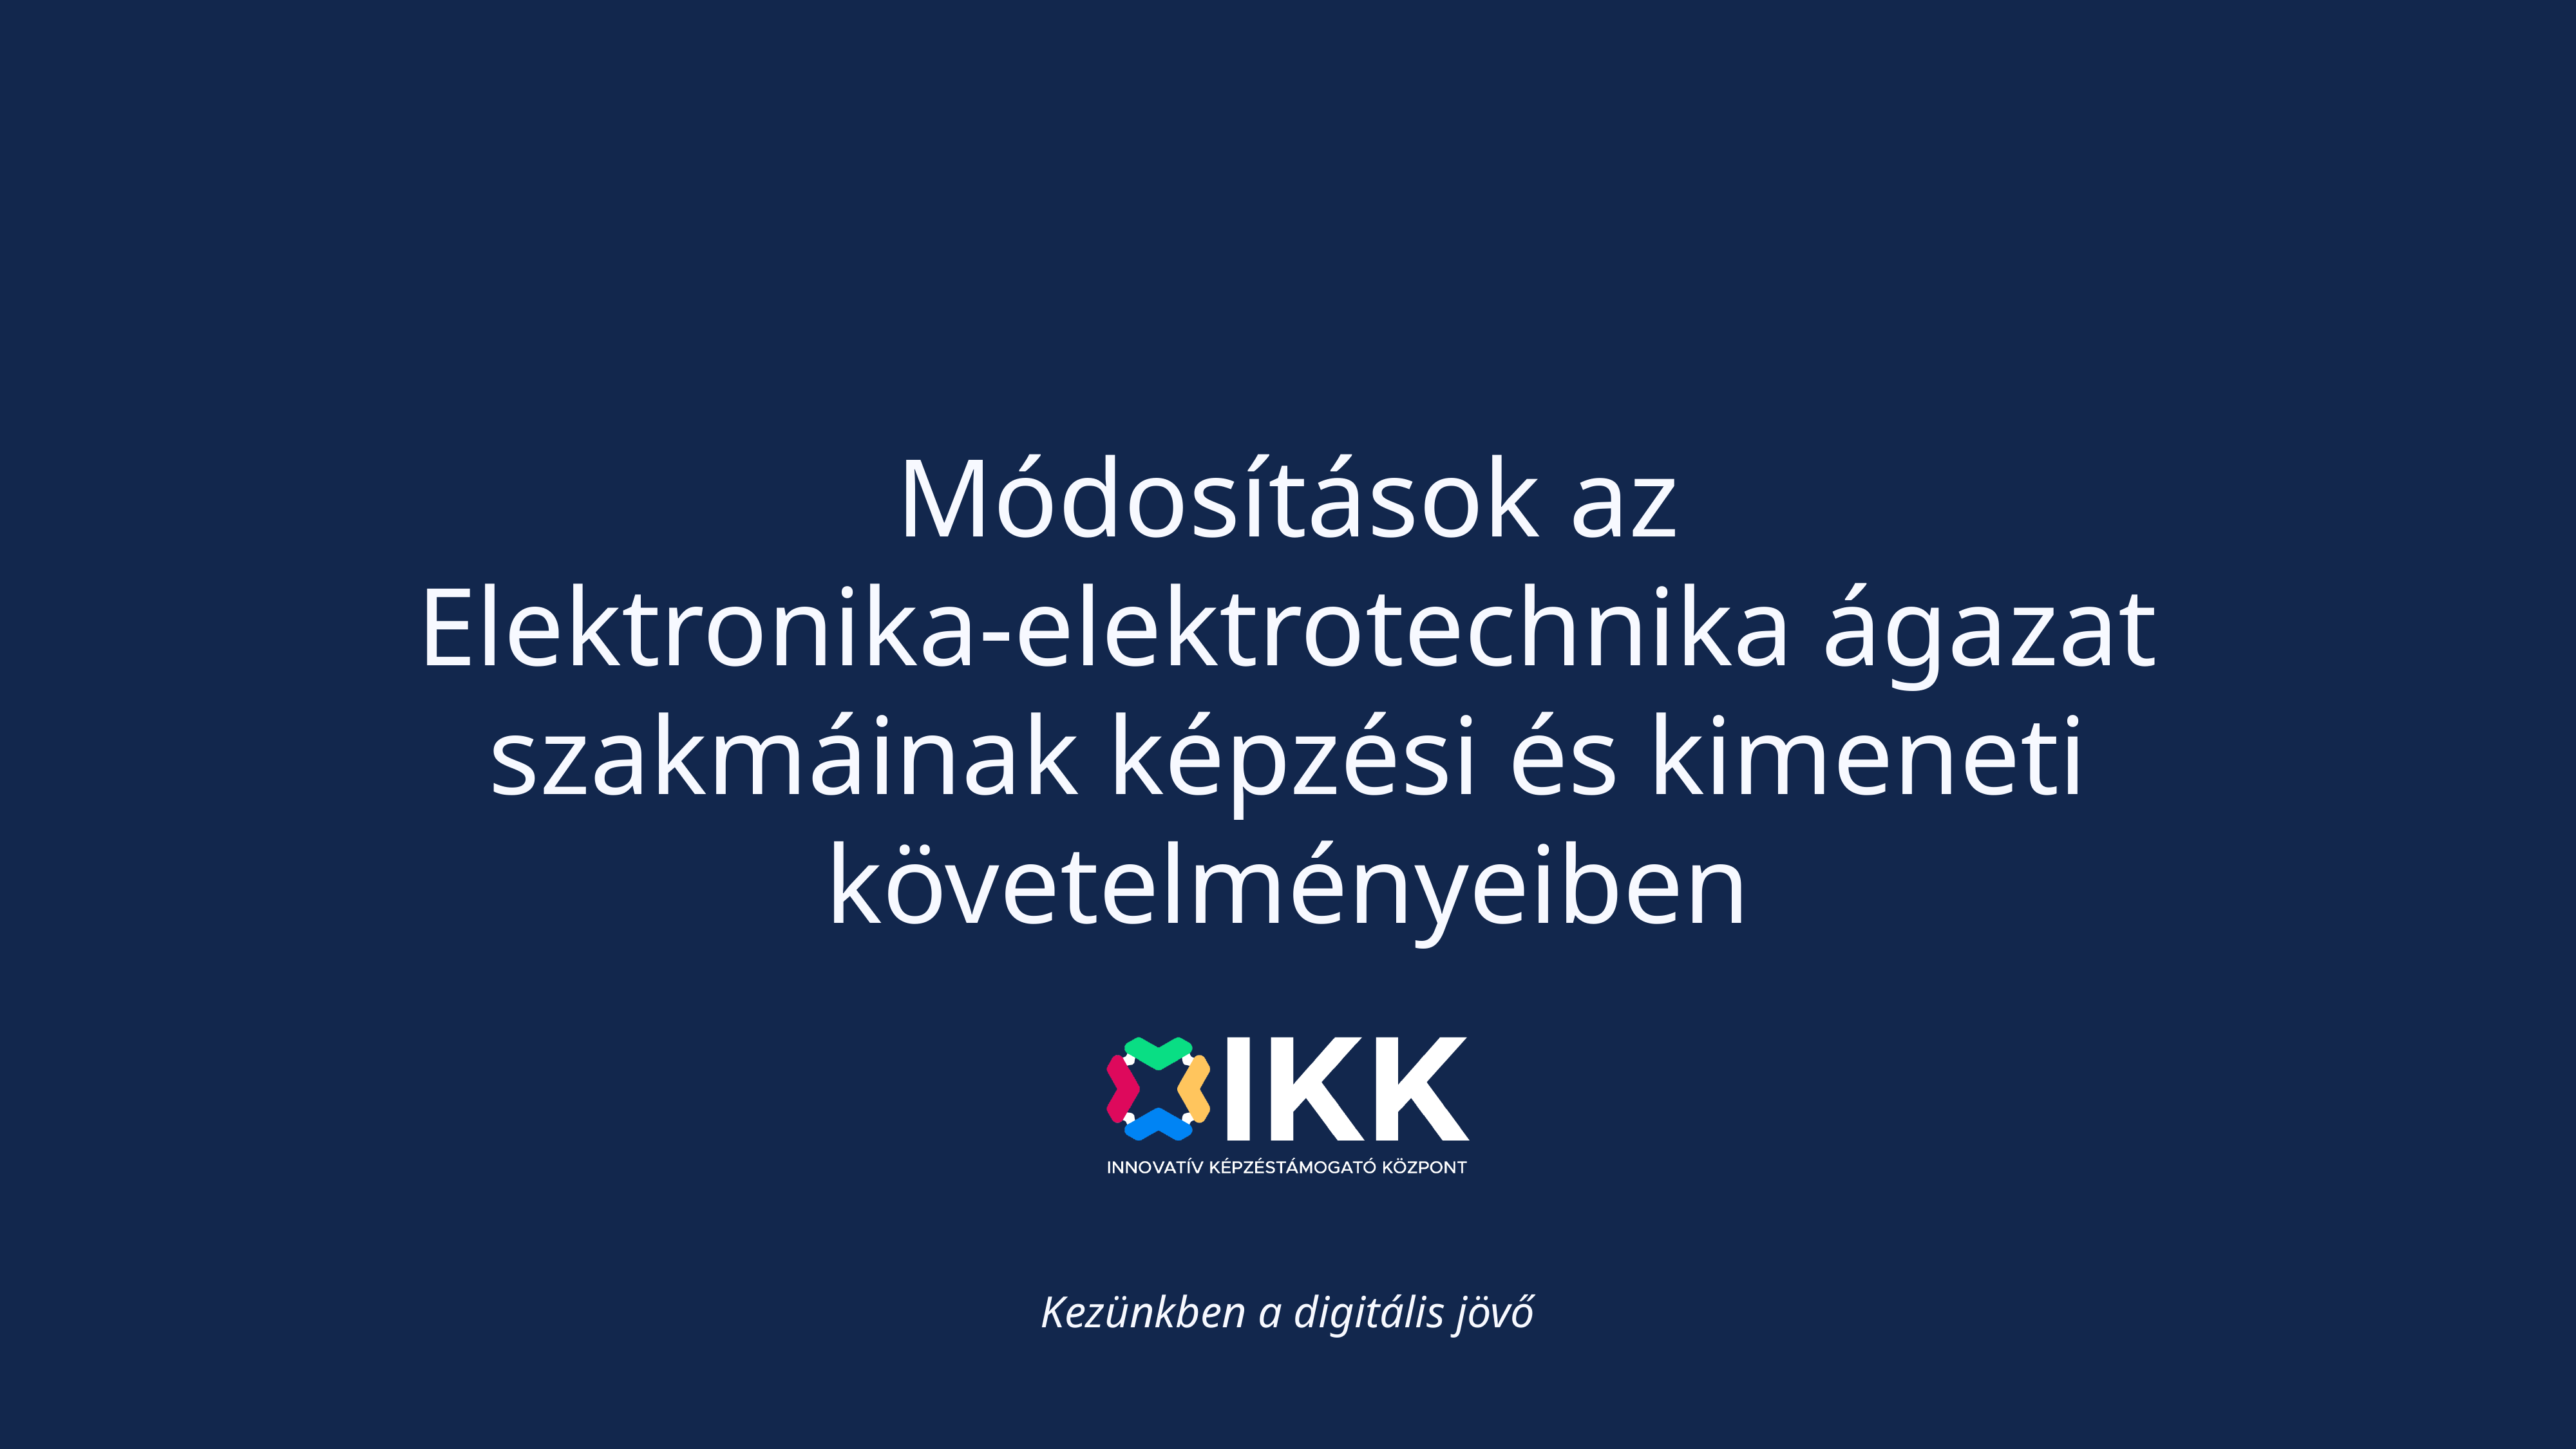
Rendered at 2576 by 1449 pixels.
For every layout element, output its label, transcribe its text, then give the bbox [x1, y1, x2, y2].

list Módosítások az Elektronika-elektrotechnika ágazat szakmáinak képzési és kimeneti követelményeiben [240, 430, 2336, 560]
picture [1106, 1037, 1470, 1173]
text_box Kezünkben a digitális jövő [998, 1258, 1578, 1316]
